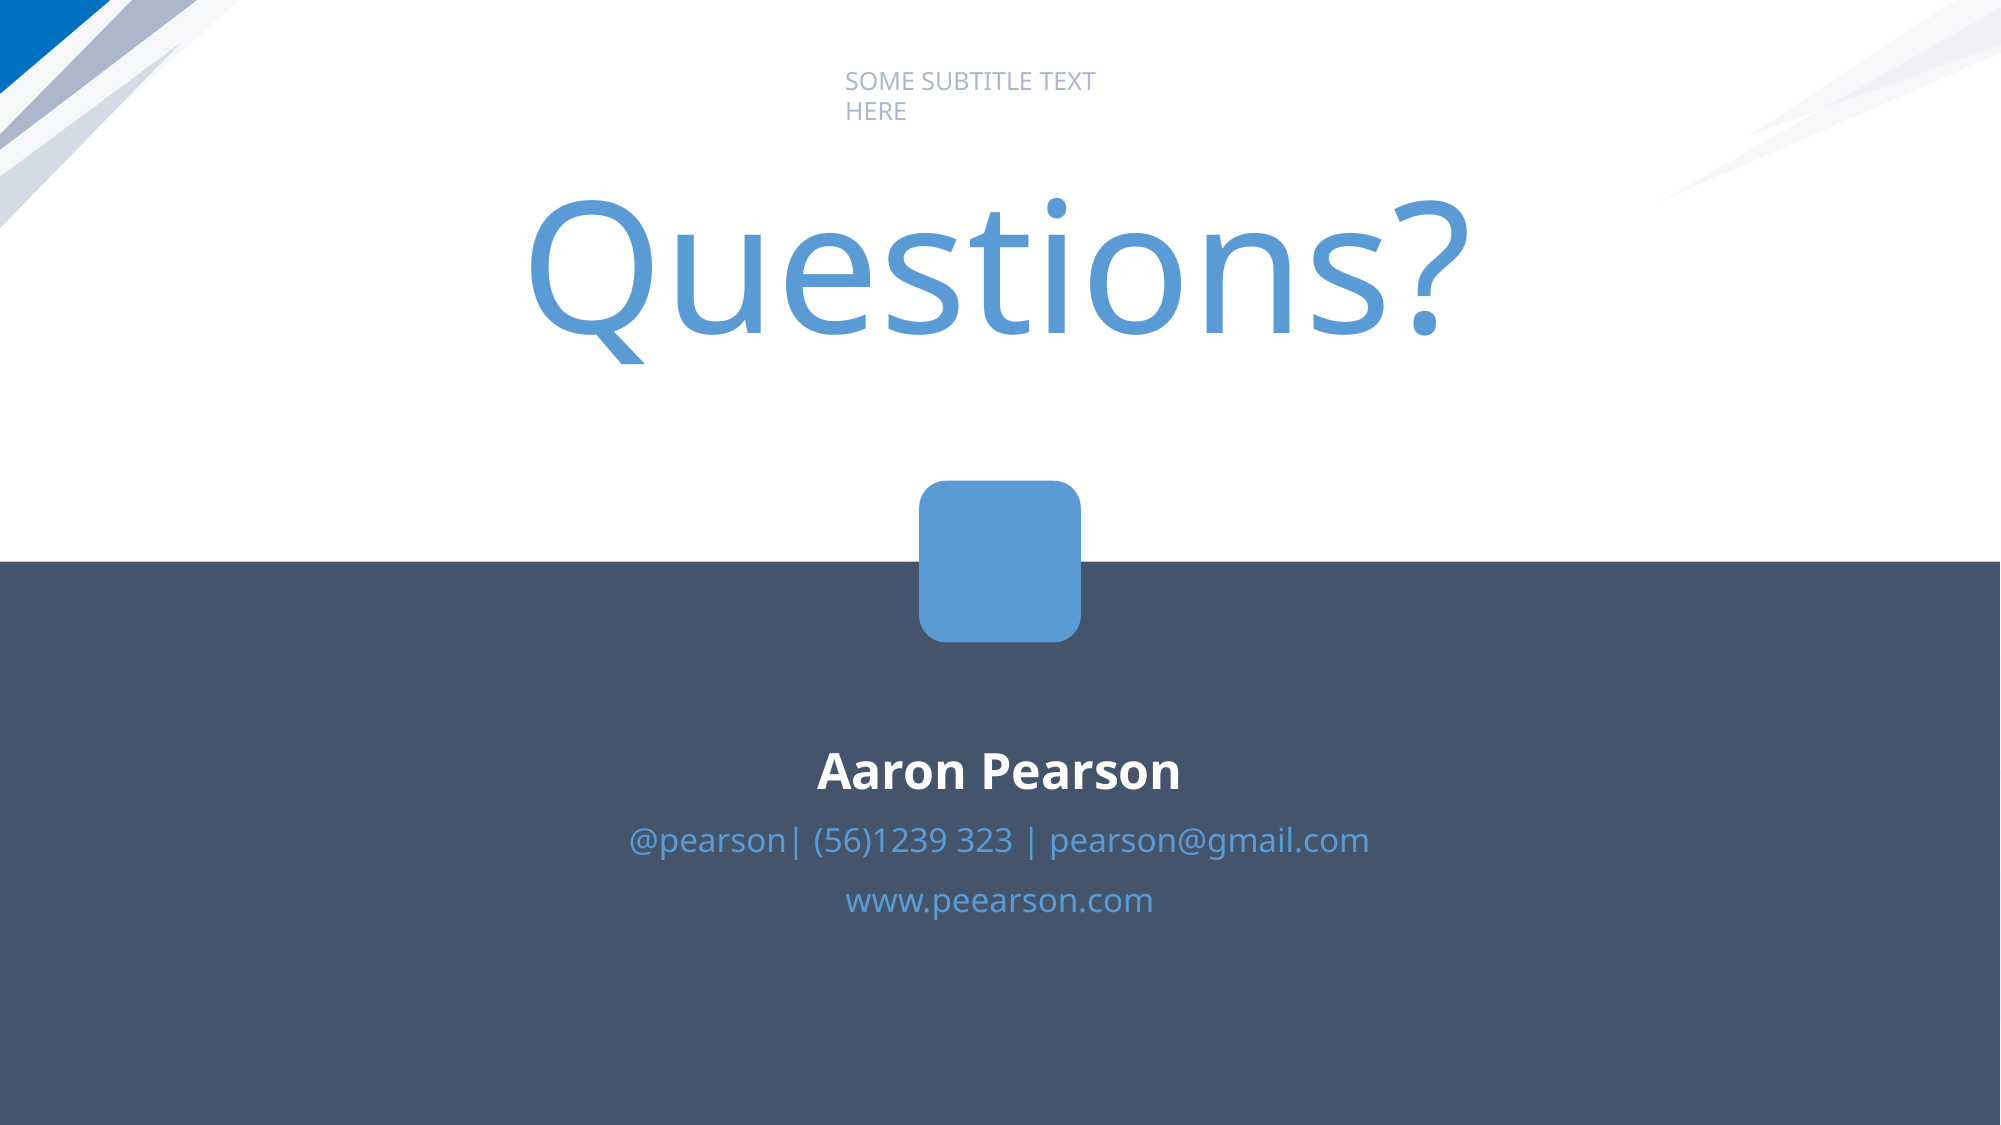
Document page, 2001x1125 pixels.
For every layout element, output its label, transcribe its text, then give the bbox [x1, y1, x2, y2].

text_box SOME SUBTITLE TEXT HERE [830, 57, 1170, 104]
text_box [919, 480, 1081, 643]
text_box [0, 561, 2000, 1125]
text_box Aaron Pearson @pearson| (56)1239 323 | pearson@gmail.com www.peearson.com [582, 701, 1418, 929]
list Questions? [471, 167, 1569, 384]
